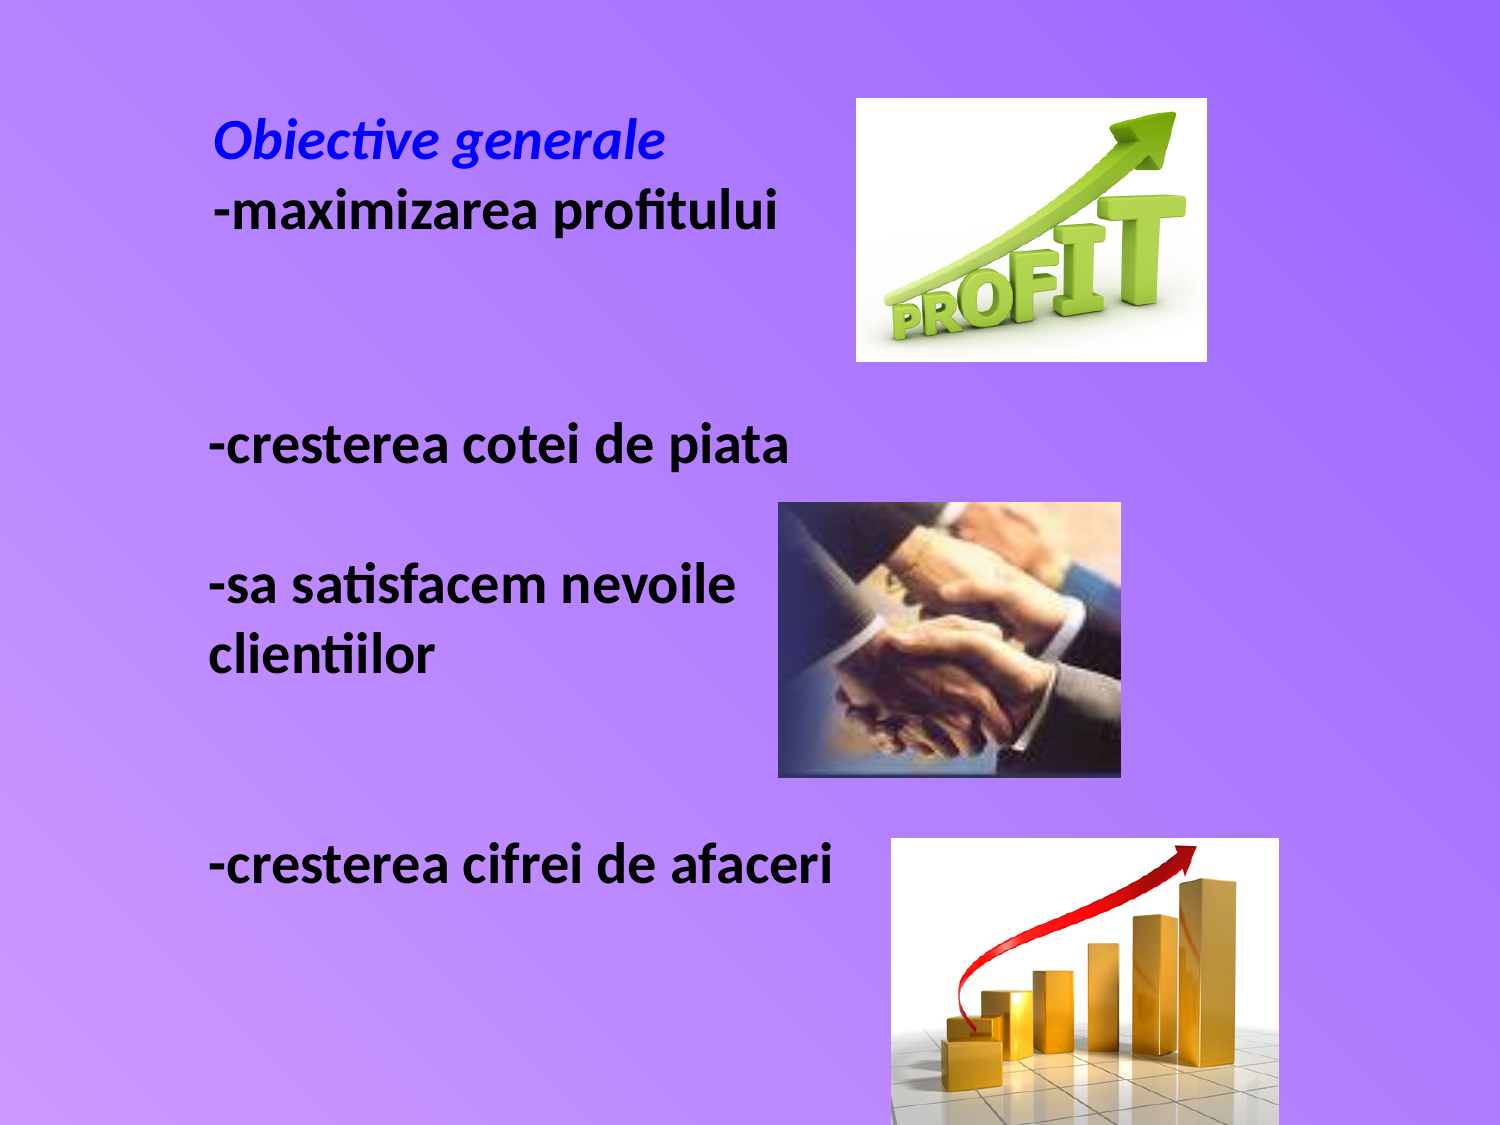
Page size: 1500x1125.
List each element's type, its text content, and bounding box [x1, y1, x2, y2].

picture [891, 838, 1279, 1125]
text_box -cresterea cotei de piata -sa satisfacem nevoile clientiilor -cresterea cifrei de afaceri [194, 397, 945, 973]
picture [777, 502, 1121, 778]
picture [855, 98, 1207, 362]
text_box Obiective generale -maximizarea profitului [199, 93, 950, 389]
